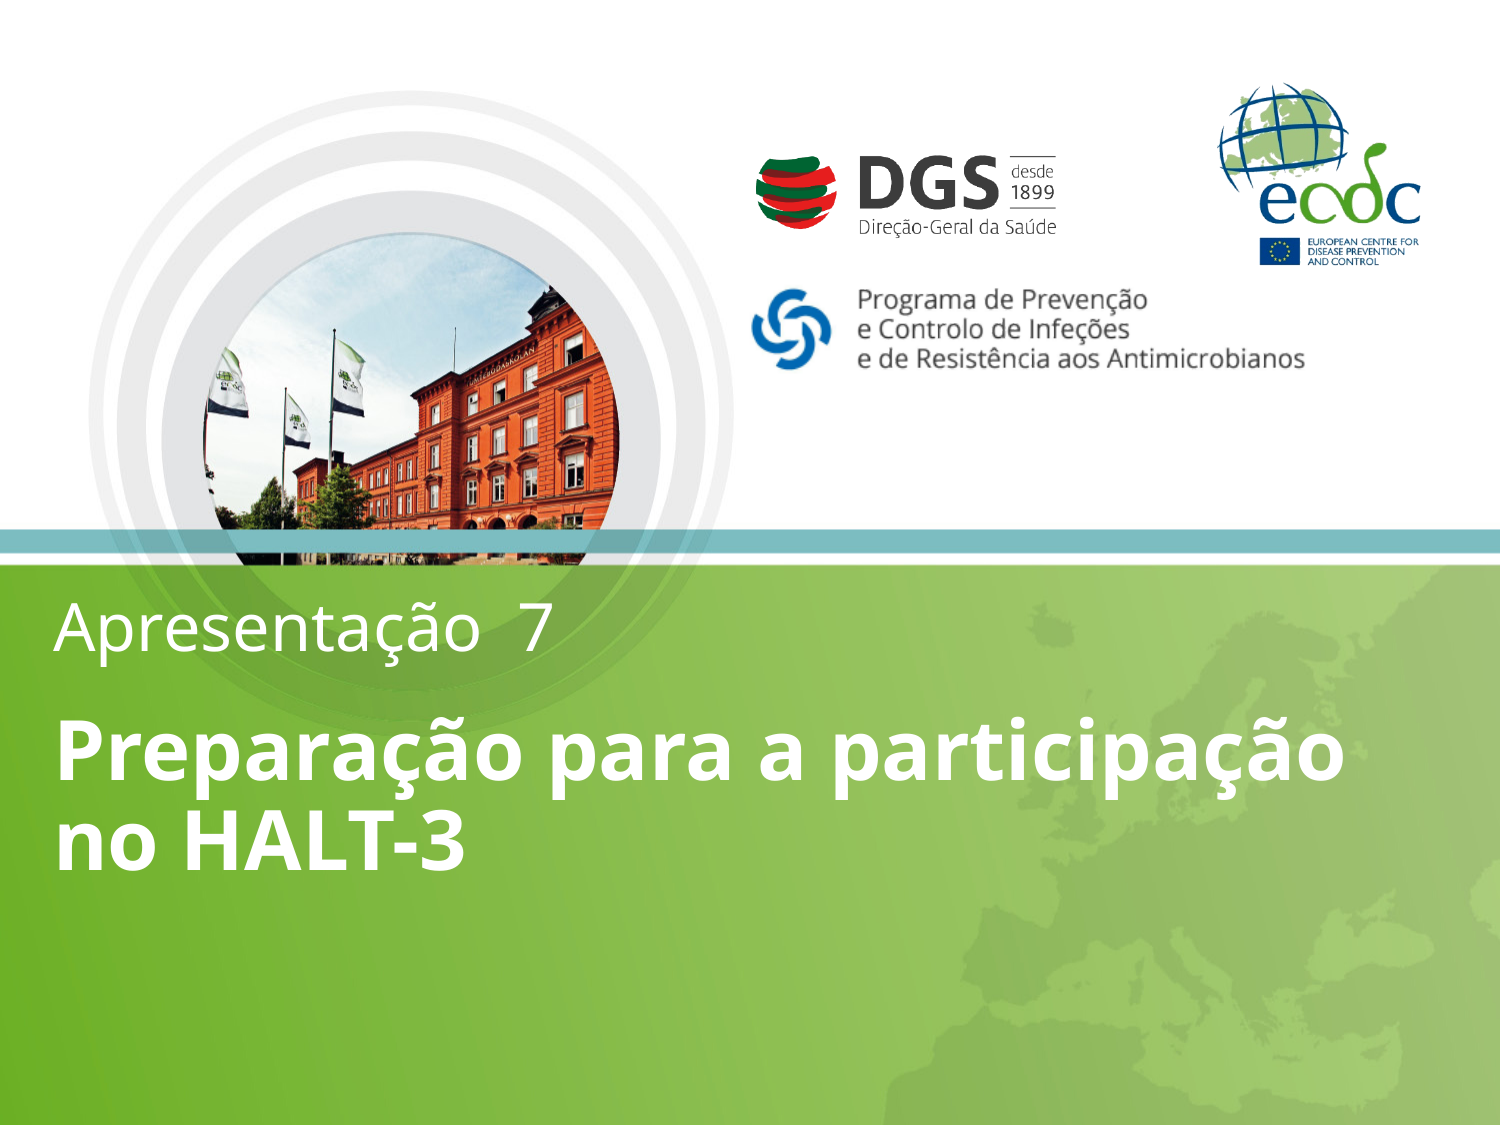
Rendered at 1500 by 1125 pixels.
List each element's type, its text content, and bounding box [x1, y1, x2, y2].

subtitle Preparação para a participação no HALT-3 [53, 708, 1441, 874]
title Apresentação 7 [53, 593, 1441, 679]
picture [0, 2, 1500, 1125]
